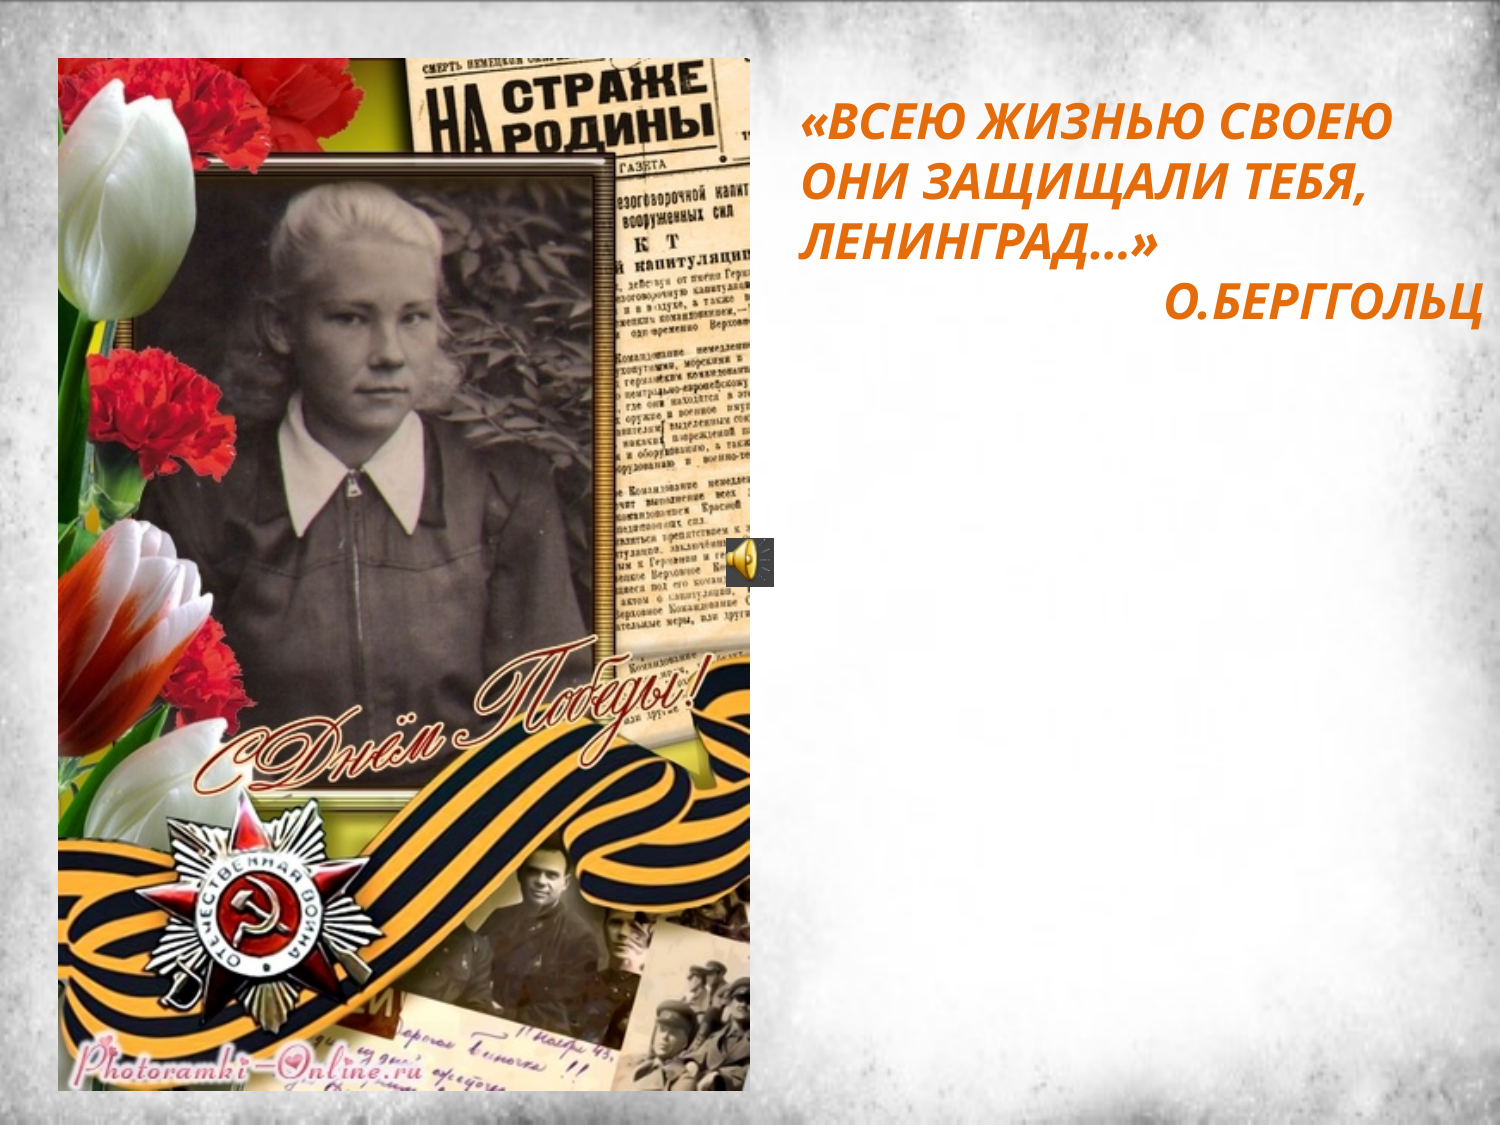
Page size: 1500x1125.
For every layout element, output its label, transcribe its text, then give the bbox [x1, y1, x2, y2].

picture [0, 0, 1500, 1125]
text_box «Всею жизнью своею они защищали тебя, Ленинград…» О.Берггольц [785, 81, 1500, 337]
